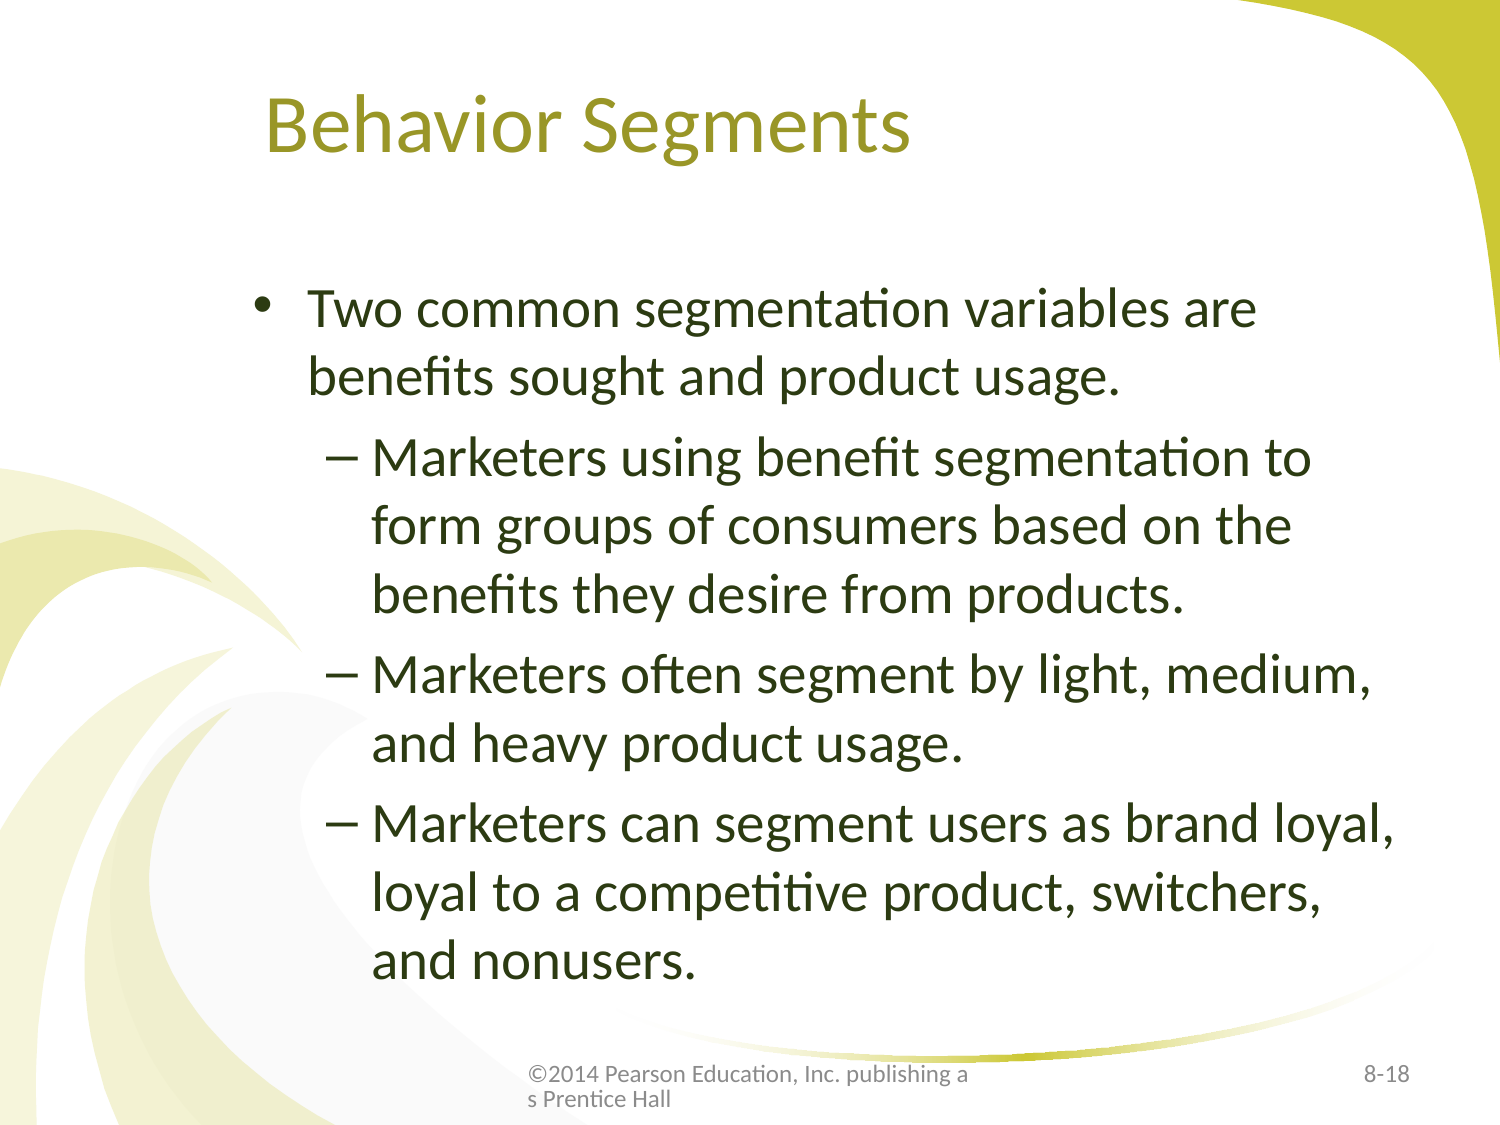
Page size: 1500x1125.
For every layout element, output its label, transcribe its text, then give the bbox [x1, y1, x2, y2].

slide_number 8-18 [1074, 1042, 1425, 1103]
title Behavior Segments [249, 37, 1438, 200]
list Two common segmentation variables are benefits sought and product usage. Marketers using benefit segmentation to form groups of consumers based on the benefits they desire from products. Marketers often segment by light, medium, and heavy product usage. Marketers can segment users as brand loyal, loyal to a competitive product, switchers, and nonusers. [237, 262, 1438, 1000]
footer ©2014 Pearson Education, Inc. publishing as Prentice Hall [512, 1042, 988, 1103]
